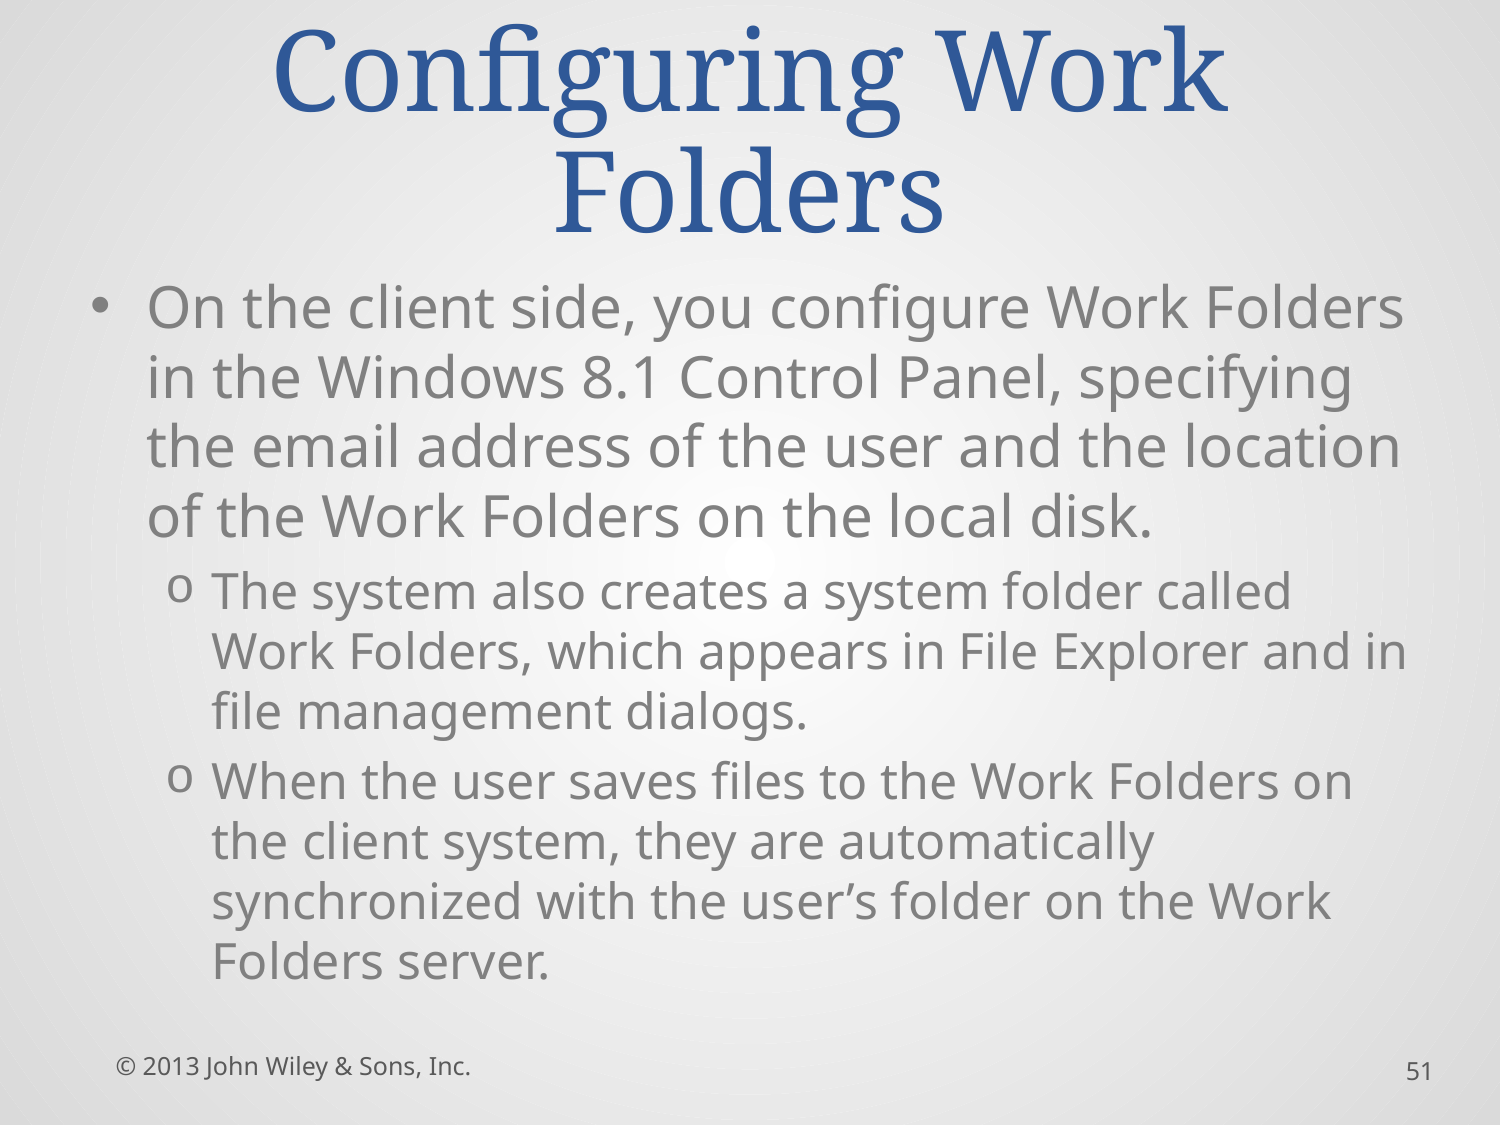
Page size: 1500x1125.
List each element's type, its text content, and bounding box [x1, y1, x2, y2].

list On the client side, you configure Work Folders in the Windows 8.1 Control Panel, specifying the email address of the user and the location of the Work Folders on the local disk. The system also creates a system folder called Work Folders, which appears in File Explorer and in file management dialogs. When the user saves files to the Work Folders on the client system, they are automatically synchronized with the user’s folder on the Work Folders server. [75, 262, 1425, 1005]
footer © 2013 John Wiley & Sons, Inc. [108, 1037, 576, 1098]
title Configuring Work Folders [75, 0, 1425, 262]
slide_number 51 [1401, 1042, 1494, 1103]
